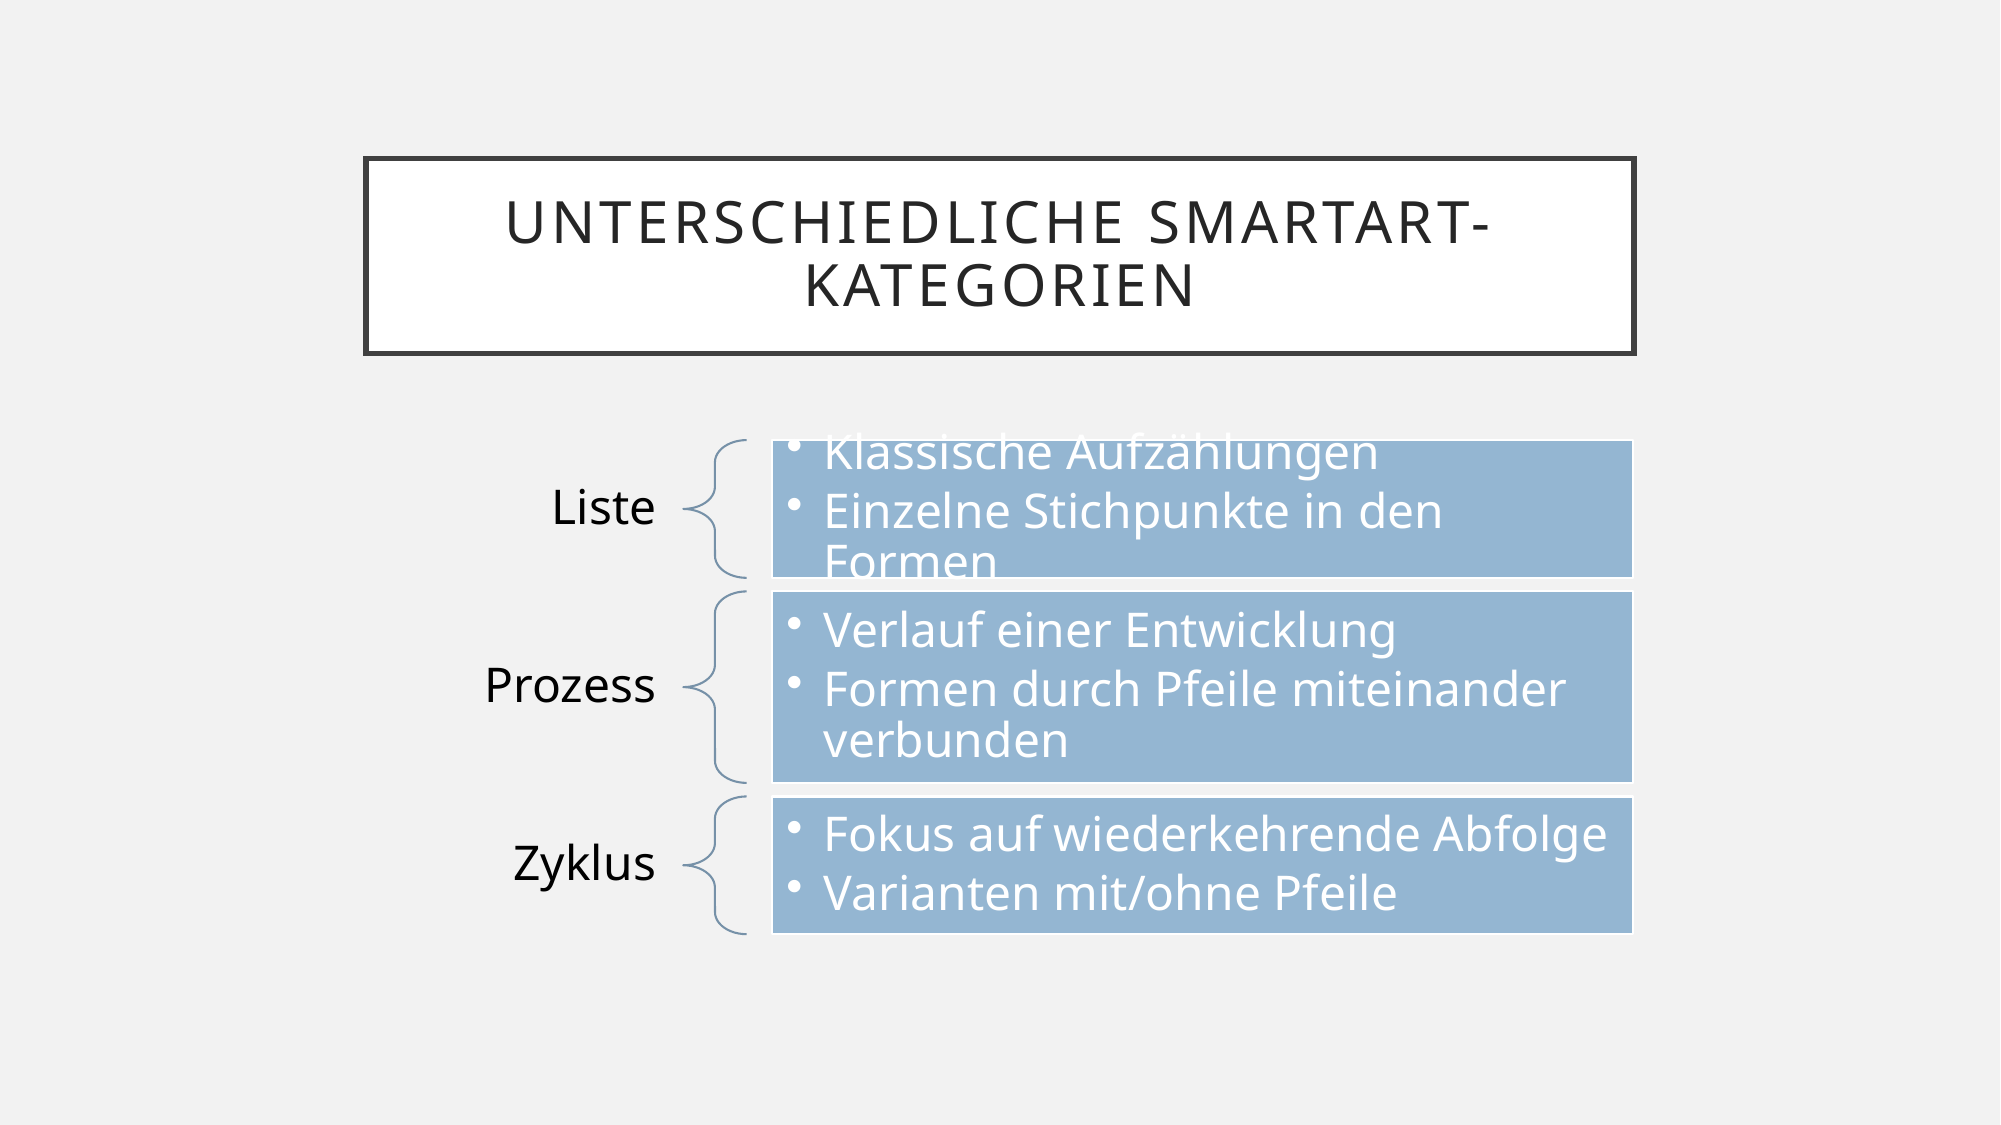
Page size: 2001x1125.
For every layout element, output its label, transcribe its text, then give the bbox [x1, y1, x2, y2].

title Unterschiedliche SmartArt-Kategorien [363, 156, 1637, 356]
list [365, 432, 1635, 942]
